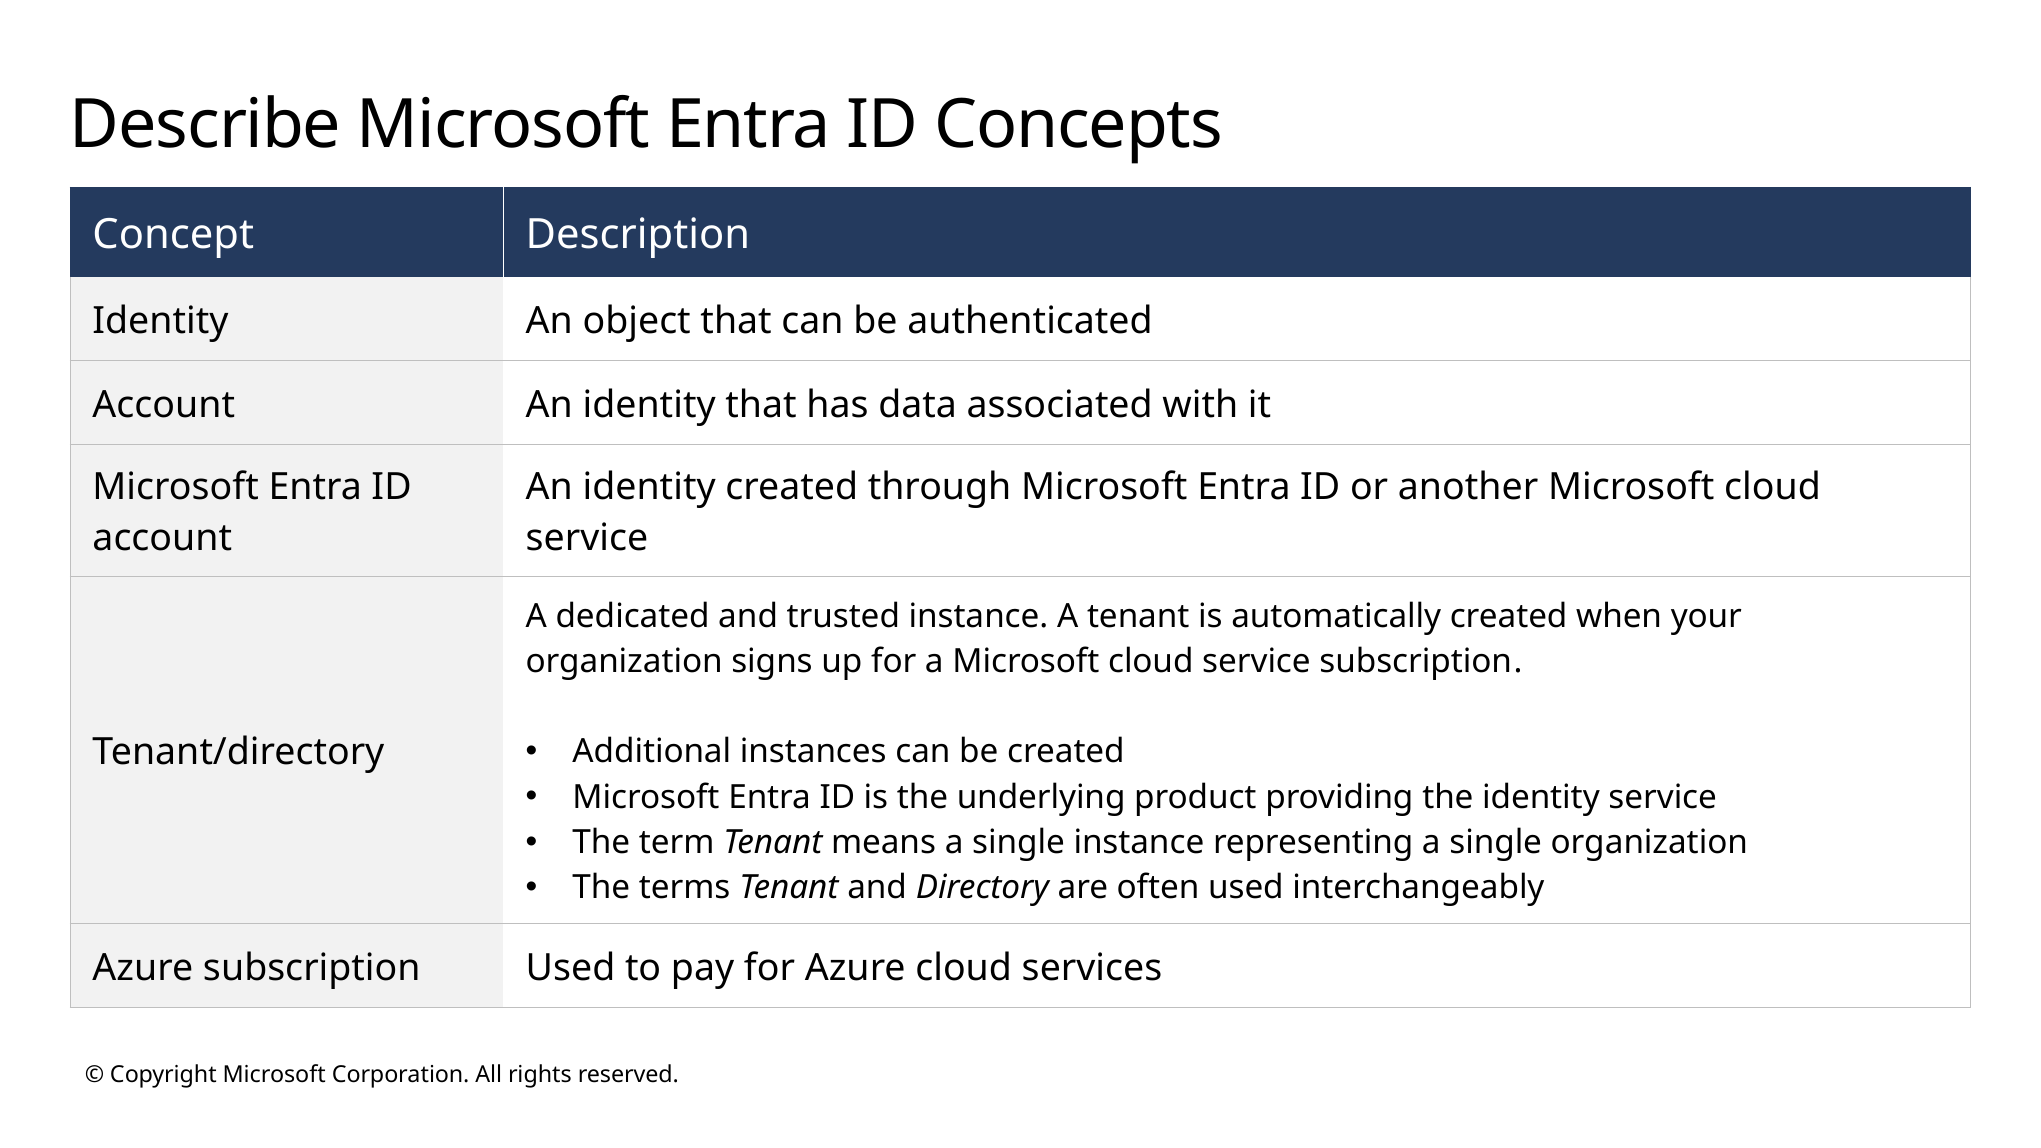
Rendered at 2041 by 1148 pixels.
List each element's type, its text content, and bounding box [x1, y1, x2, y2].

title Describe Microsoft Entra ID Concepts [70, 73, 1968, 187]
table_header Concept [71, 188, 503, 277]
table_cell Microsoft Entra ID account [71, 445, 503, 576]
table_cell Tenant/directory [71, 577, 503, 923]
table_cell A dedicated and trusted instance. A tenant is automatically created when your organization signs up for a Microsoft cloud service subscription​. ​ Additional instances can be created​ Microsoft Entra ID is the underlying product providing the identity service​ The term Tenant means a single instance representing a single organization​ The terms Tenant and Directory are often used interchangeably​ [503, 577, 1970, 923]
table_cell An identity that has data associated with it [503, 361, 1970, 444]
table_cell An identity created through Microsoft Entra ID or another Microsoft cloud service [503, 445, 1970, 576]
table_cell Used to pay for Azure cloud services [503, 924, 1970, 1007]
table_cell Identity [71, 277, 503, 360]
table_cell Account [71, 361, 503, 444]
table_header Description [504, 188, 1970, 277]
table_cell An object that can be authenticated [503, 277, 1970, 360]
table_cell Azure subscription [71, 924, 503, 1007]
